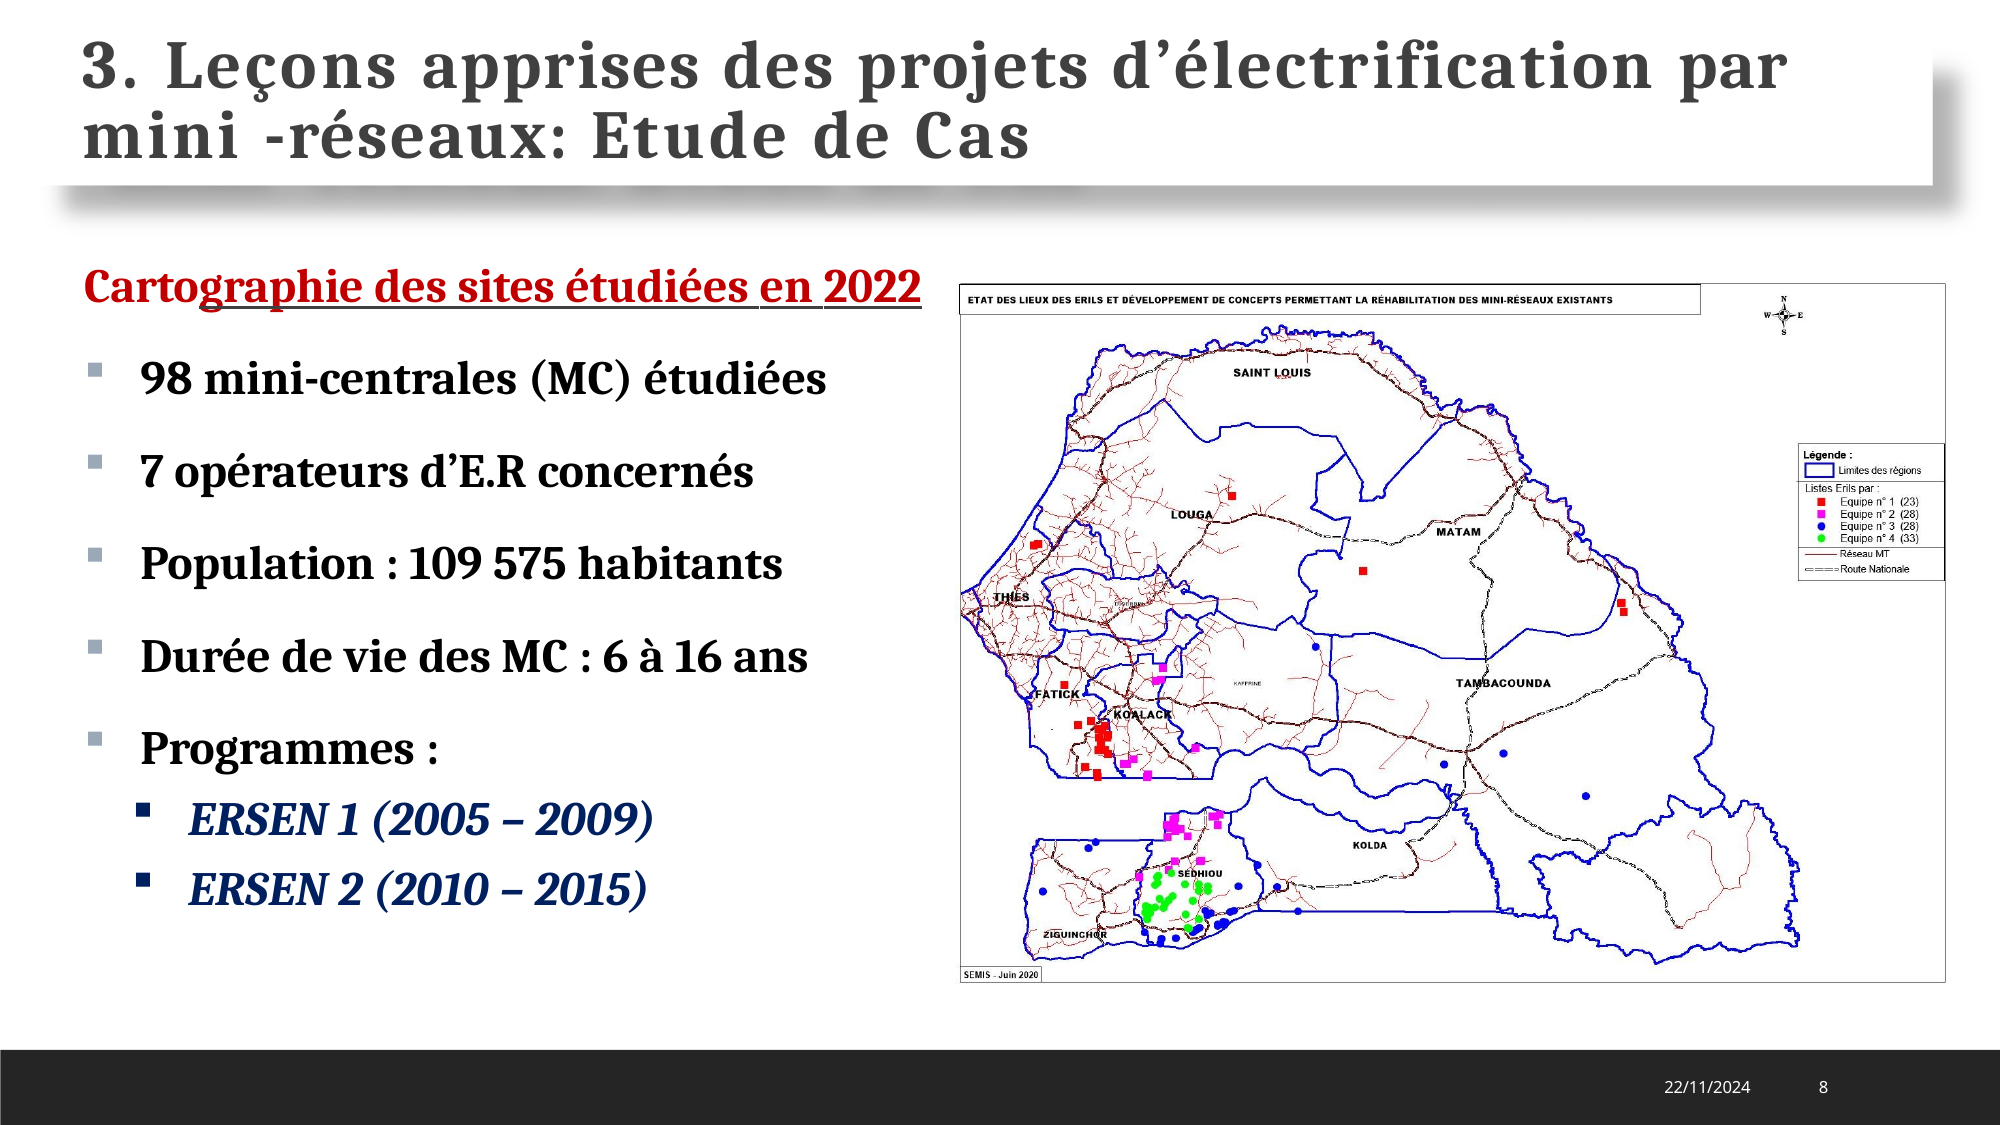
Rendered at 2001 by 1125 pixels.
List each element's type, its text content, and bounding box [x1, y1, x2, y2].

slide_number 8 [1812, 1076, 1845, 1125]
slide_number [1662, 1076, 1760, 1125]
picture [954, 278, 1949, 986]
text_box Cartographie des sites étudiées en 2022 98 mini-centrales (MC) étudiées 7 opérateurs d’E.R concernés Population : 109 575 habitants Durée de vie des MC : 6 à 16 ans Programmes : ERSEN 1 (2005 – 2009) ERSEN 2 (2010 – 2015) [82, 285, 949, 915]
picture [31, 8, 1990, 275]
